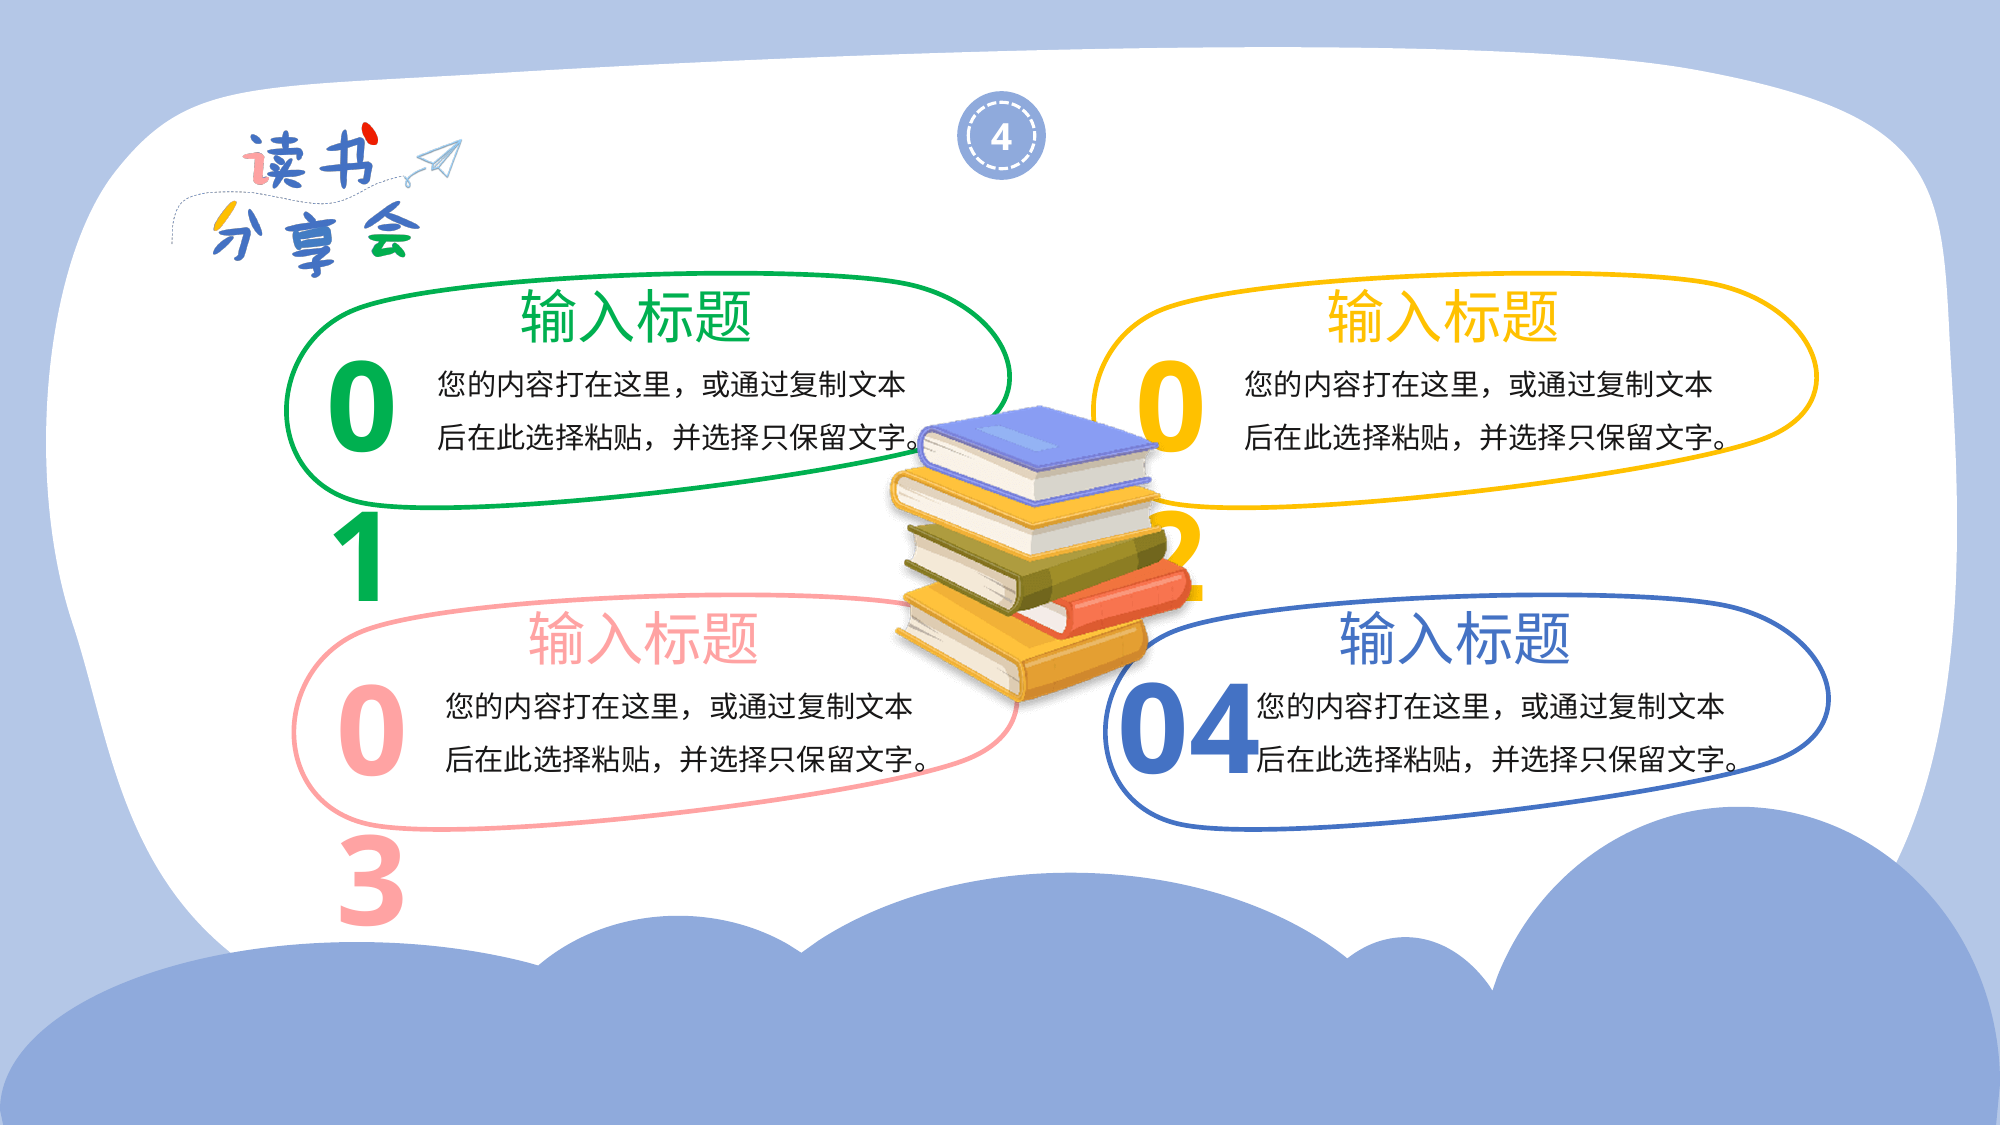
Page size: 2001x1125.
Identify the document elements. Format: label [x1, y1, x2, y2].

text_box [286, 273, 1010, 508]
picture [149, 91, 476, 333]
text_box [957, 91, 1046, 180]
text_box [45, 133, 1628, 986]
text_box [1093, 594, 1829, 830]
text_box [247, 46, 1959, 862]
text_box [0, 822, 2000, 1125]
text_box [1091, 273, 1817, 508]
picture [879, 376, 1231, 791]
text_box [293, 594, 1018, 830]
